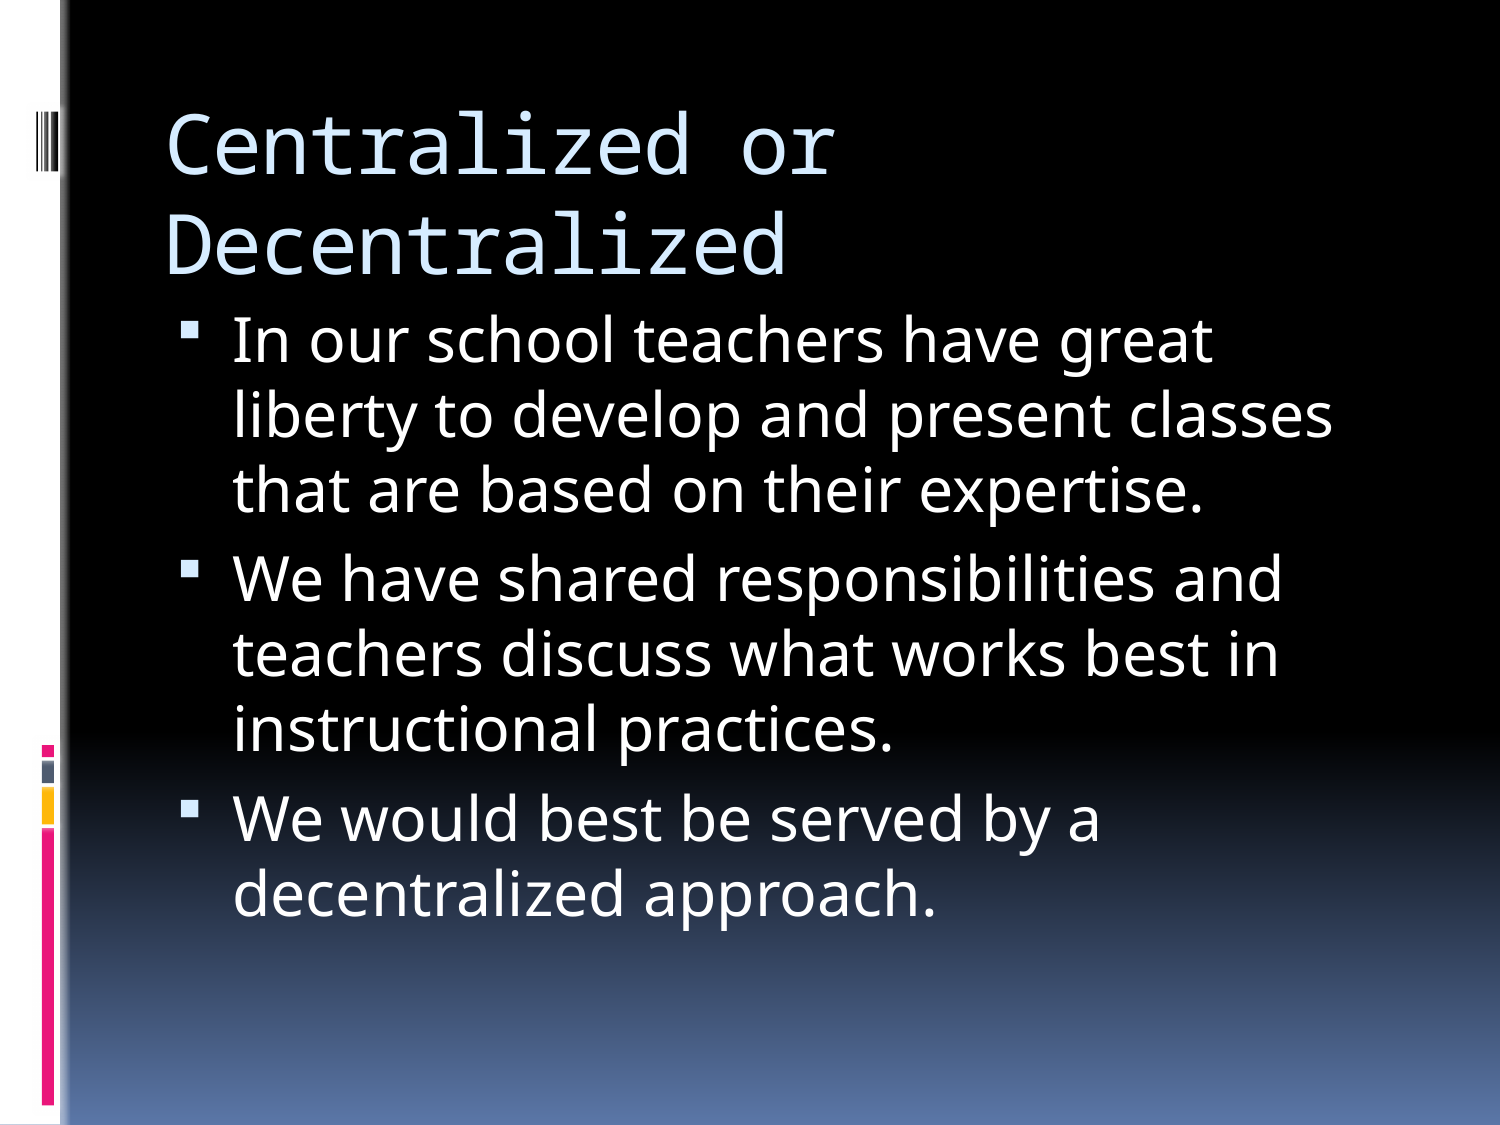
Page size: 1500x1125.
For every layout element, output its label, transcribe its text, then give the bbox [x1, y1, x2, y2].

list In our school teachers have great liberty to develop and present classes that are based on their expertise. We have shared responsibilities and teachers discuss what works best in instructional practices. We would best be served by a decentralized approach. [150, 292, 1425, 1043]
title Centralized or Decentralized [150, 83, 1425, 234]
